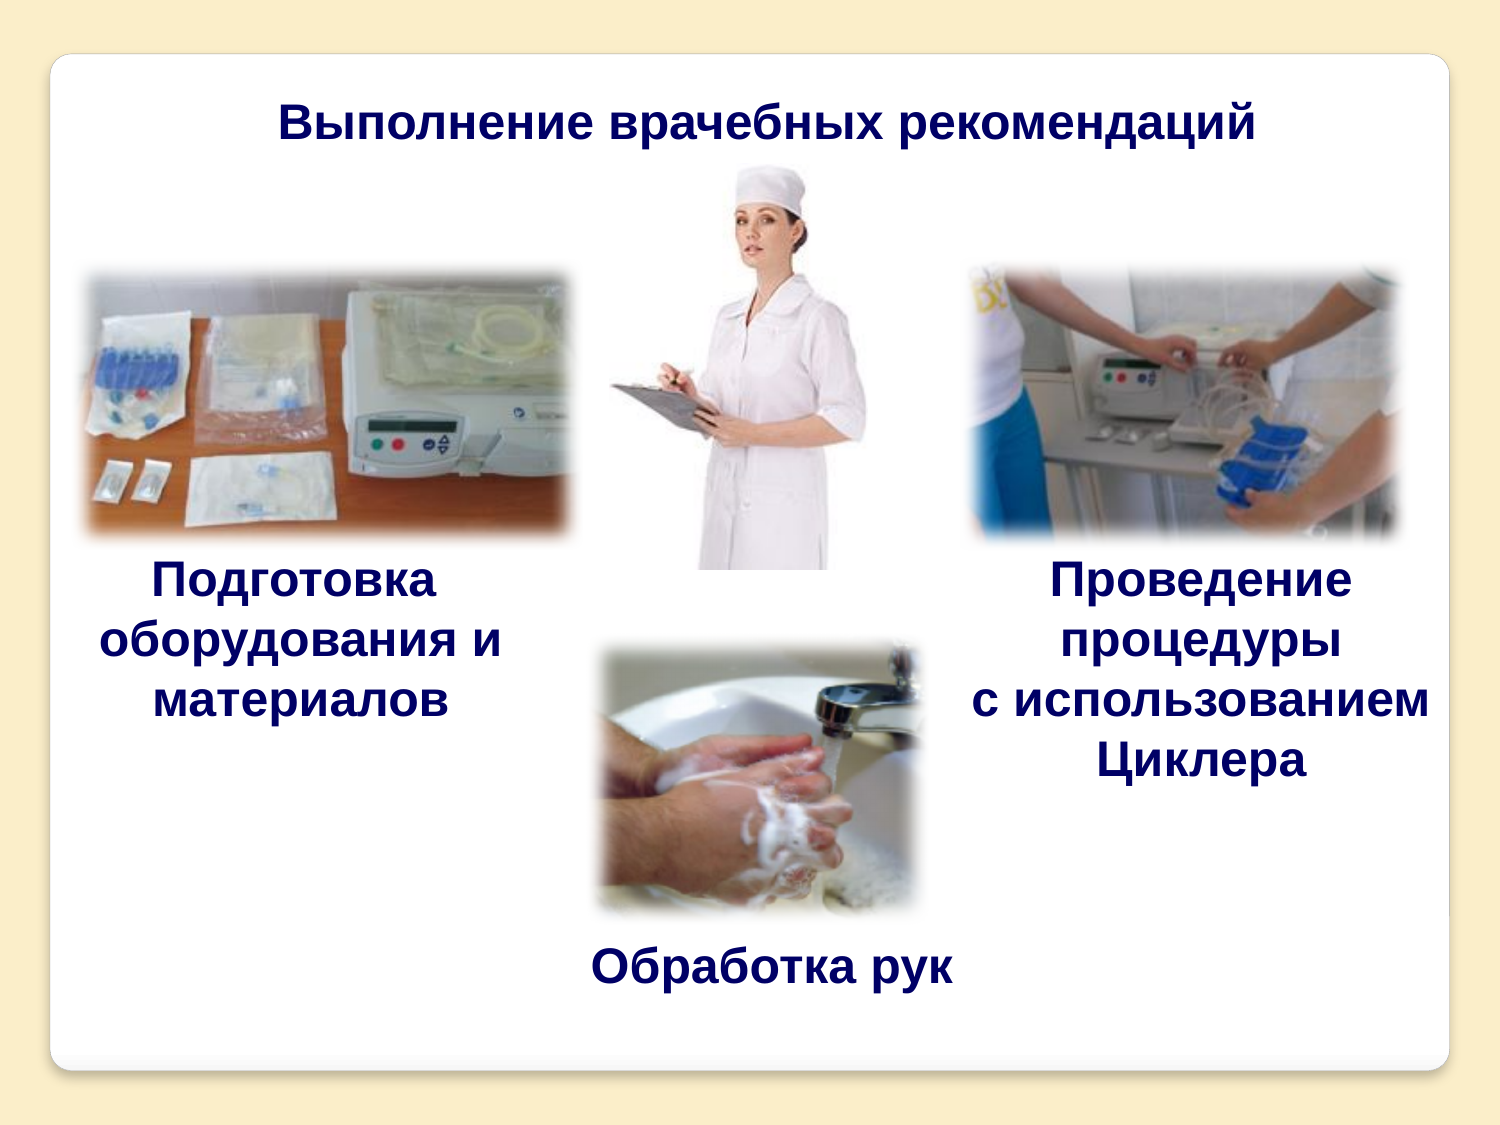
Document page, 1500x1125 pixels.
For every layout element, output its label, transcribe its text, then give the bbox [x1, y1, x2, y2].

text_box Проведение процедуры с использованием Циклера [949, 538, 1454, 794]
text_box Подготовка оборудования и материалов [84, 559, 518, 734]
picture [70, 257, 585, 552]
picture [960, 257, 1410, 552]
picture [585, 632, 931, 927]
text_box Выполнение врачебных рекомендаций [262, 81, 1273, 157]
picture [609, 163, 868, 570]
text_box Обработка рук [575, 925, 969, 1001]
